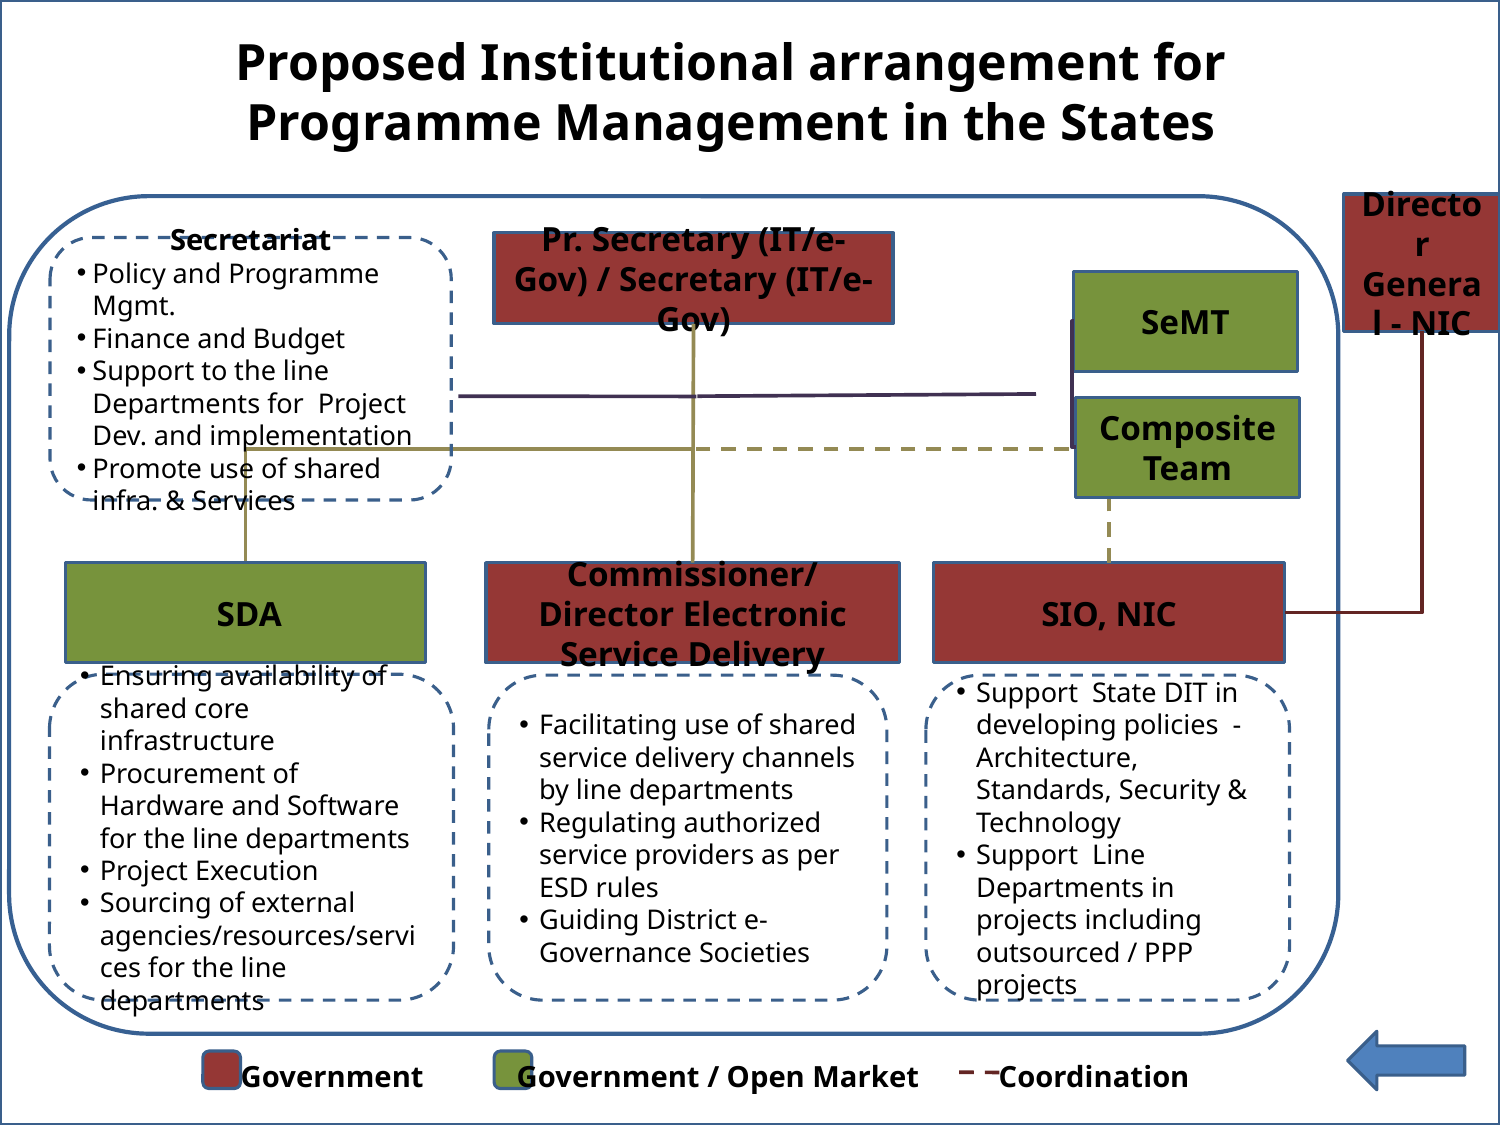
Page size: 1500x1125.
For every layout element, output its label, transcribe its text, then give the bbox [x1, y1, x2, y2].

text_box Proposed Institutional arrangement for Programme Management in the States [212, 23, 1250, 159]
text_box [0, 0, 1500, 1125]
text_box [8, 193, 1500, 1102]
